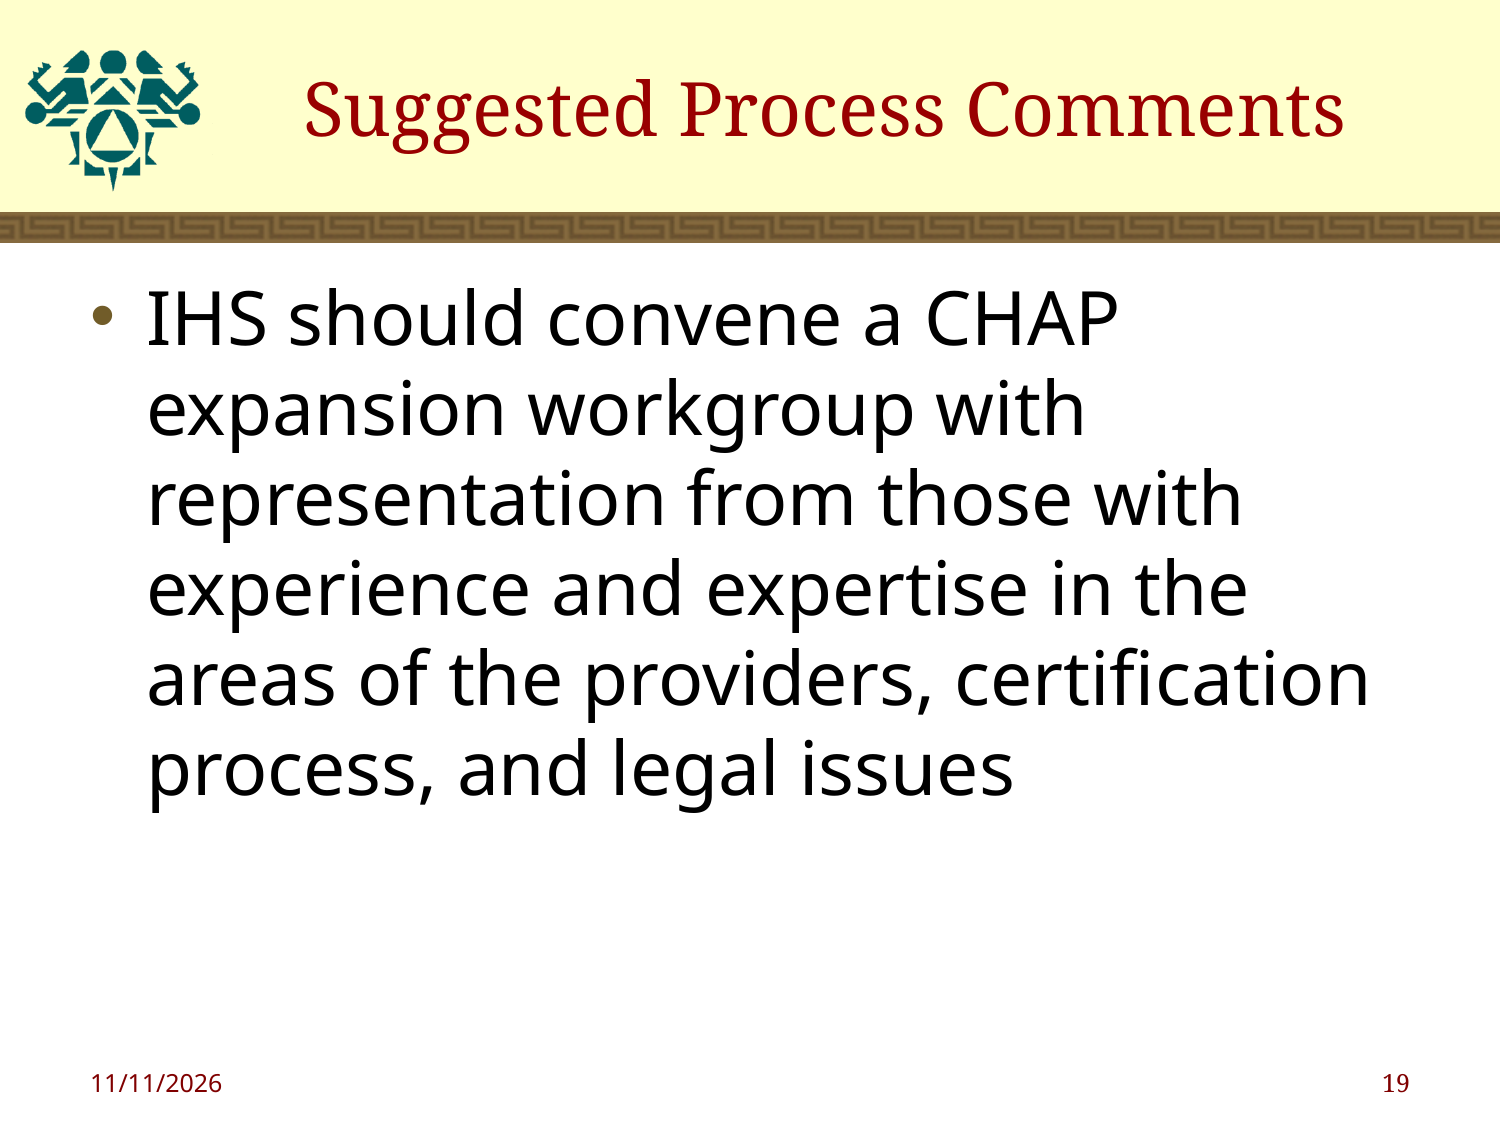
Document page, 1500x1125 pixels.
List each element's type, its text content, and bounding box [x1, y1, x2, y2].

title Suggested Process Comments [224, 12, 1426, 201]
picture [12, 37, 213, 206]
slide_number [74, 1059, 426, 1125]
list IHS should convene a CHAP expansion workgroup with representation from those with experience and expertise in the areas of the providers, certification process, and legal issues [74, 262, 1426, 1038]
slide_number 19 [1074, 1059, 1426, 1125]
picture [0, 212, 1500, 243]
